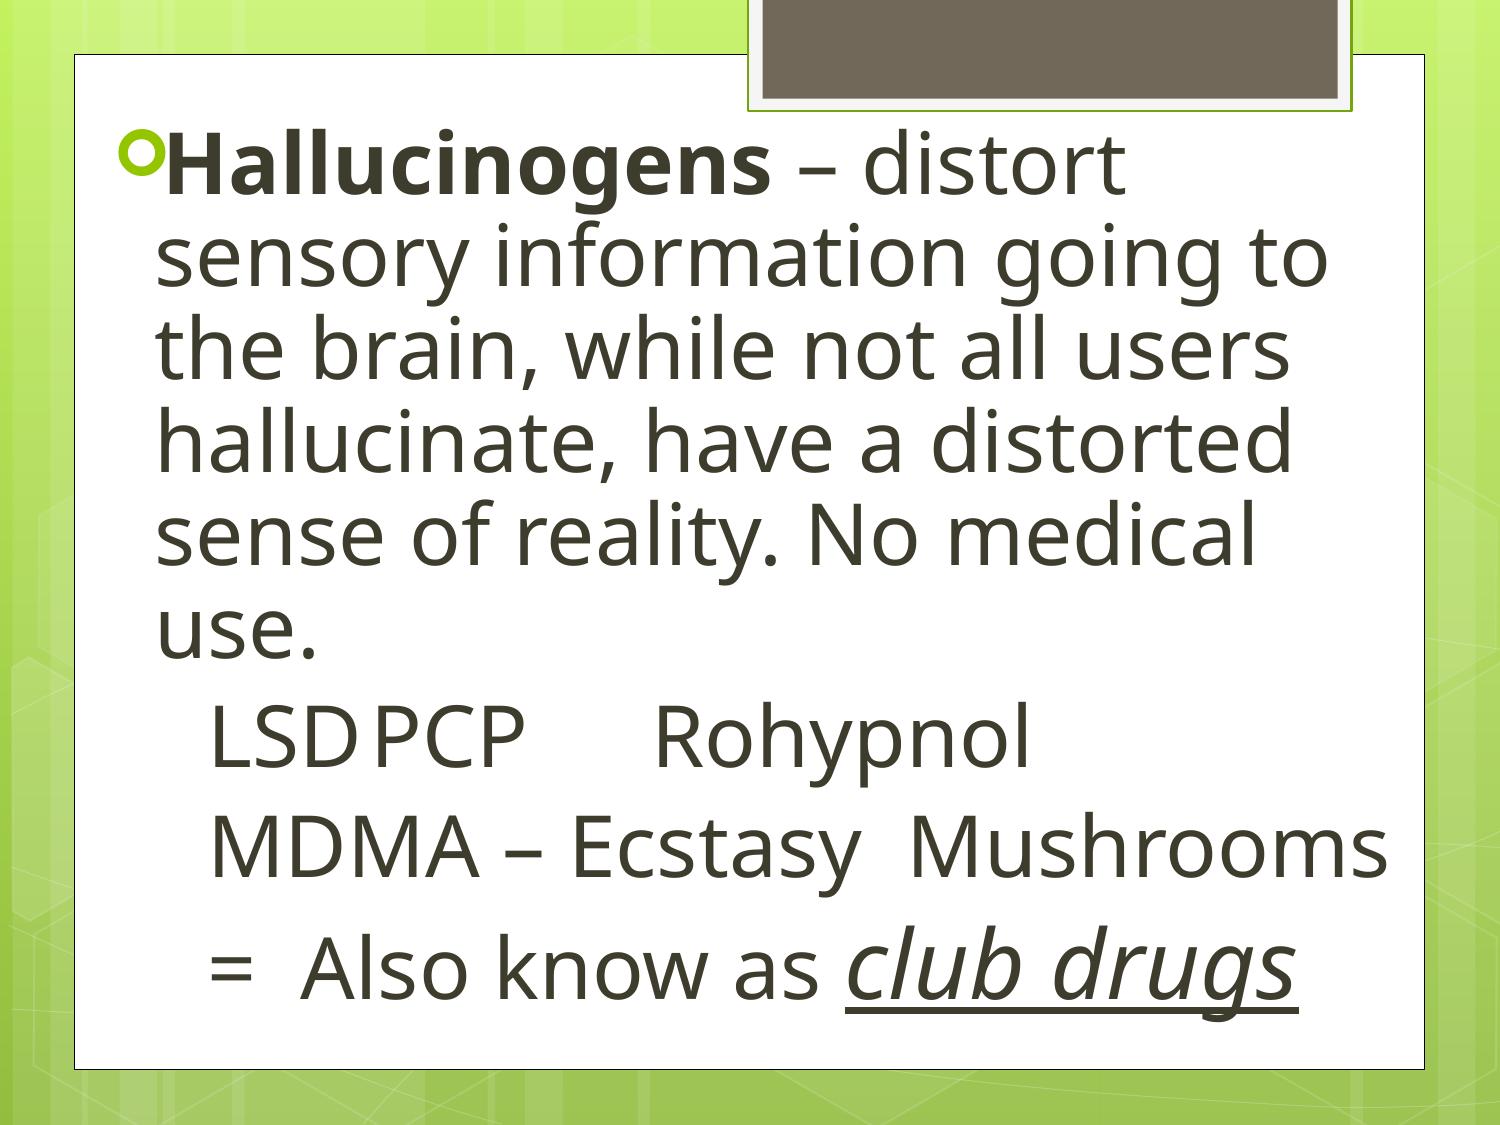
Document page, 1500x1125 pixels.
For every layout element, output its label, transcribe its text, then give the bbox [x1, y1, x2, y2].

list Hallucinogens – distort sensory information going to the brain, while not all users hallucinate, have a distorted sense of reality. No medical use. LSD PCP Rohypnol MDMA – Ecstasy Mushrooms = Also know as club drugs [87, 112, 1413, 1125]
